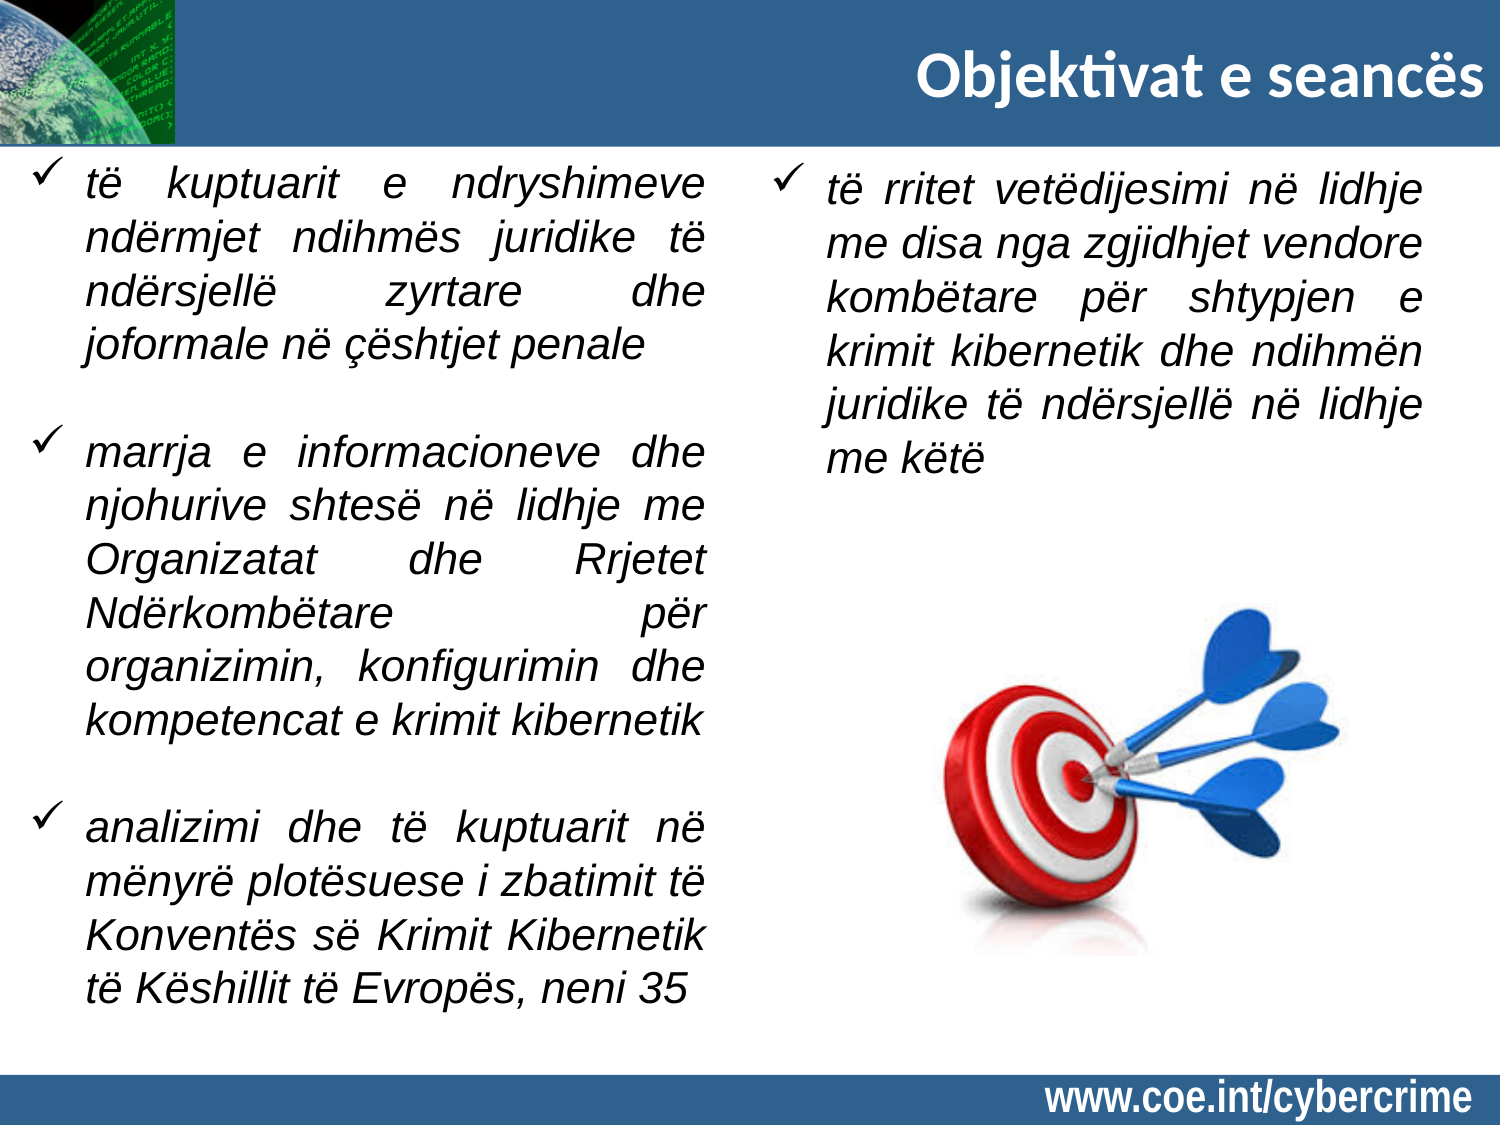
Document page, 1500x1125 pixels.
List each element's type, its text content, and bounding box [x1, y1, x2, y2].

text_box të kuptuarit e ndryshimeve ndërmjet ndihmës juridike të ndërsjellë zyrtare dhe joformale në çështjet penale marrja e informacioneve dhe njohurive shtesë në lidhje me Organizatat dhe Rrjetet Ndërkombëtare për organizimin, konfigurimin dhe kompetencat e krimit kibernetik analizimi dhe të kuptuarit në mënyrë plotësuese i zbatimit të Konventës së Krimit Kibernetik të Këshillit të Evropës, neni 35 [14, 146, 723, 1021]
picture [904, 602, 1366, 957]
text_box [0, 1073, 1030, 1125]
text_box Objektivat e seancës [179, 0, 1500, 149]
text_box të rritet vetëdijesimi në lidhje me disa nga zgjidhjet vendore kombëtare për shtypjen e krimit kibernetik dhe ndihmën juridike të ndërsjellë në lidhje me këtë [755, 152, 1440, 490]
text_box www.coe.int/cybercrime [1030, 1059, 1500, 1125]
picture [0, 0, 175, 144]
